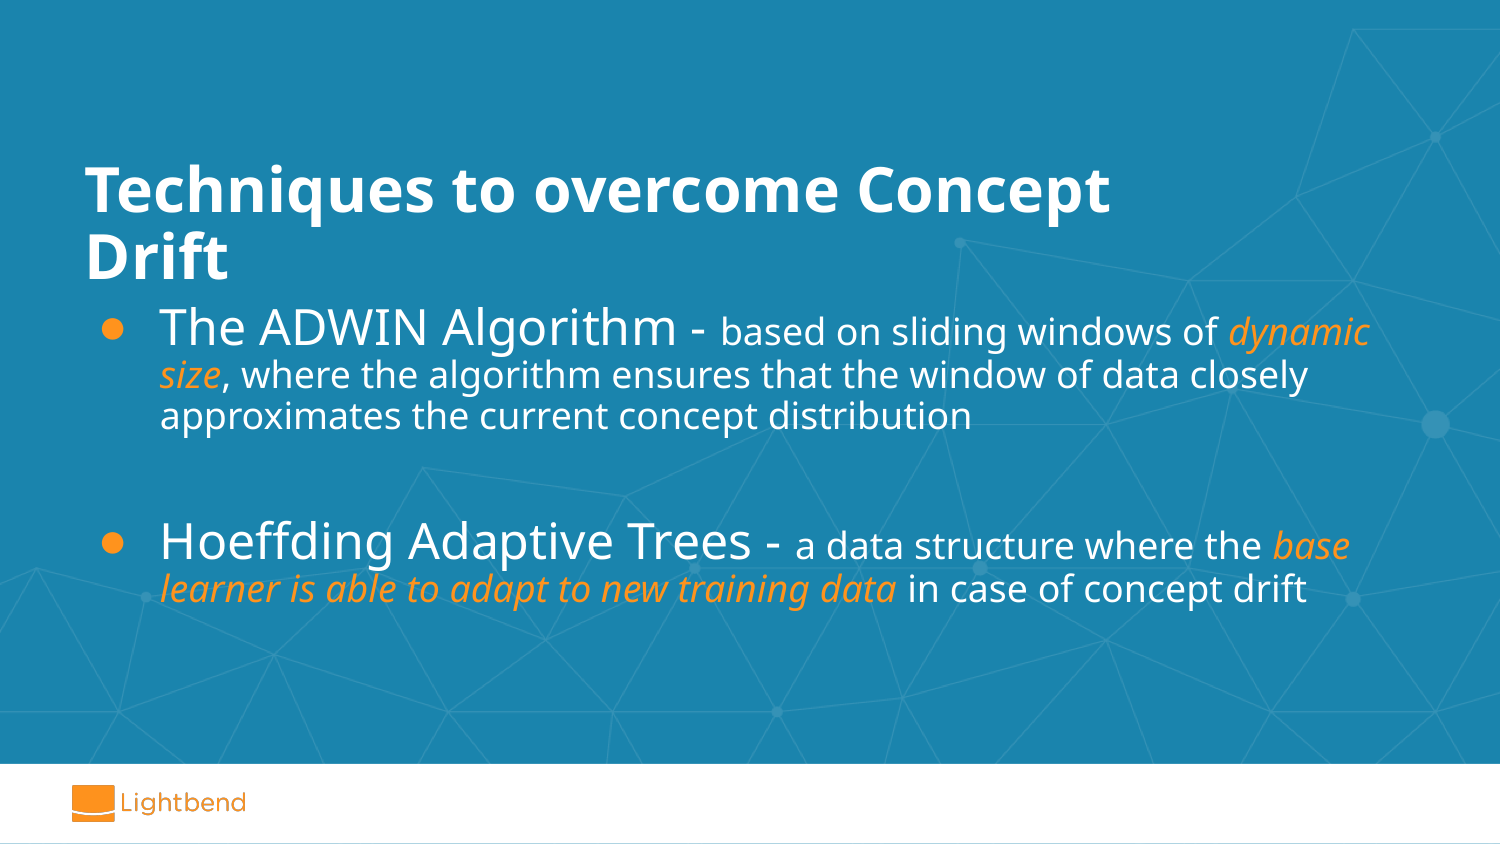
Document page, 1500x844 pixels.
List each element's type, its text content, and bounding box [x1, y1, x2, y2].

title Techniques to overcome Concept Drift [84, 158, 1210, 284]
subtitle The ADWIN Algorithm - based on sliding windows of dynamic size, where the algorithm ensures that the window of data closely approximates the current concept distribution Hoeffding Adaptive Trees - a data structure where the base learner is able to adapt to new training data in case of concept drift [84, 302, 1440, 735]
picture [72, 785, 245, 822]
